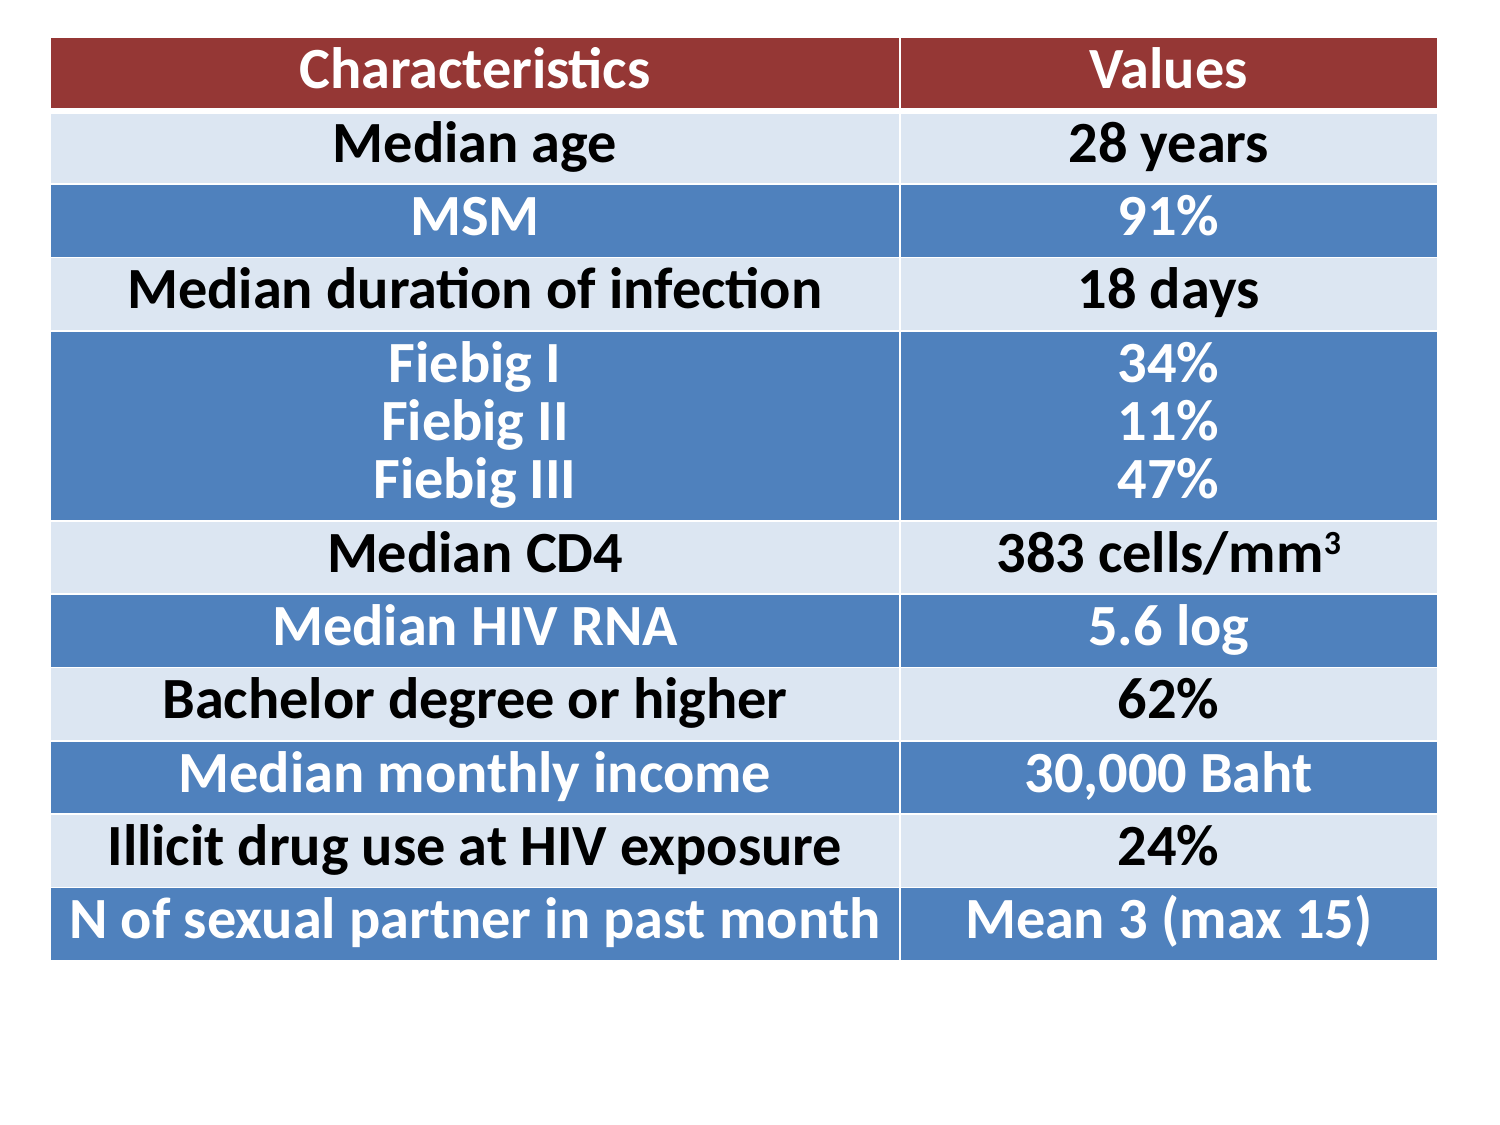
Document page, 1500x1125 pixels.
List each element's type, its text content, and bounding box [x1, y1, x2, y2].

table_header Values [901, 38, 1437, 108]
table_cell Median HIV RNA [51, 595, 899, 667]
table_cell 28 years [901, 114, 1437, 183]
table_cell 62% [901, 668, 1437, 740]
table_cell 18 days [901, 258, 1437, 330]
table_cell 30,000 Baht [901, 742, 1437, 813]
table_cell Fiebig I Fiebig II Fiebig III [51, 332, 899, 520]
table_cell Illicit drug use at HIV exposure [51, 815, 899, 887]
table_cell 91% [901, 185, 1437, 257]
table_cell Median age [51, 114, 899, 183]
table_header Characteristics [51, 38, 899, 108]
table_cell Median duration of infection [51, 258, 899, 330]
table_cell MSM [51, 185, 899, 257]
table_cell 383 cells/mm3 [901, 522, 1437, 593]
table_cell Mean 3 (max 15) [901, 888, 1437, 960]
table_cell 24% [901, 815, 1437, 887]
table_cell 34% 11% 47% [901, 332, 1437, 520]
table_cell 5.6 log [901, 595, 1437, 667]
table_cell Bachelor degree or higher [51, 668, 899, 740]
table_cell Median monthly income [51, 742, 899, 813]
table_cell Median CD4 [51, 522, 899, 593]
table_cell N of sexual partner in past month [51, 888, 899, 960]
